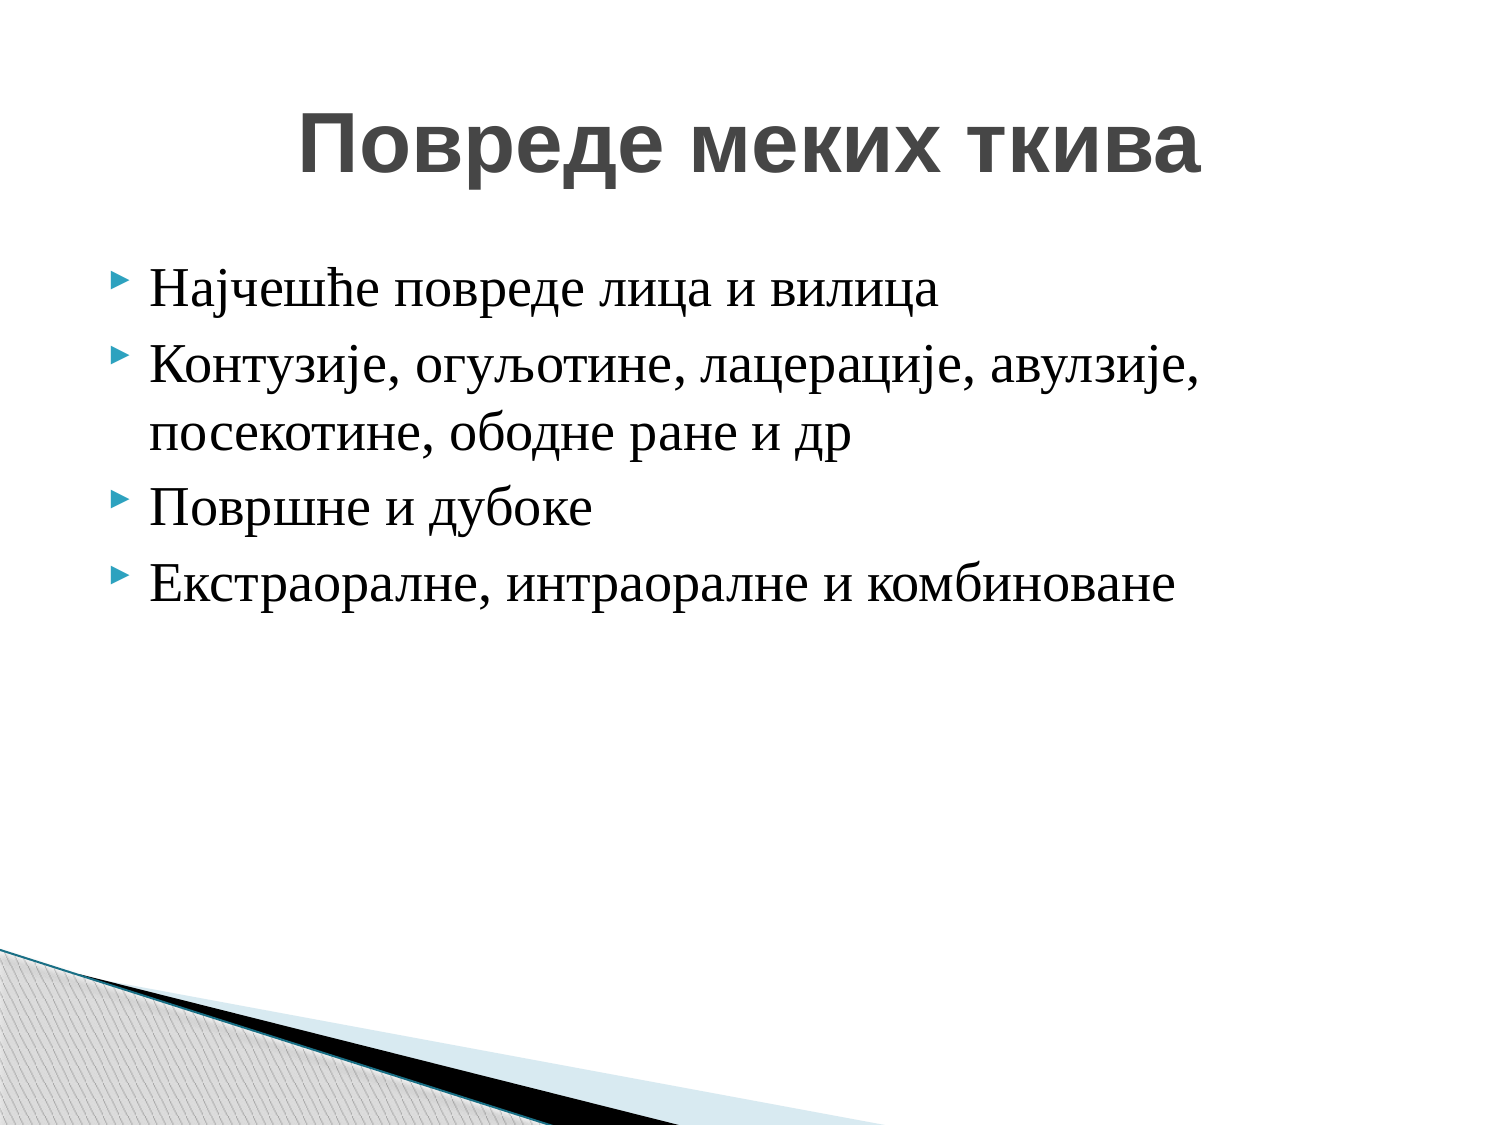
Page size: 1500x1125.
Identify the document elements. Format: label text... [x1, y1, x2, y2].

title Повреде меких ткива [75, 45, 1425, 233]
list Најчешће повреде лица и вилица Контузије, огуљотине, лацерације, авулзије, посекотине, ободне ране и др Површне и дубоке Екстраоралне, интраоралне и комбиноване [75, 243, 1425, 986]
